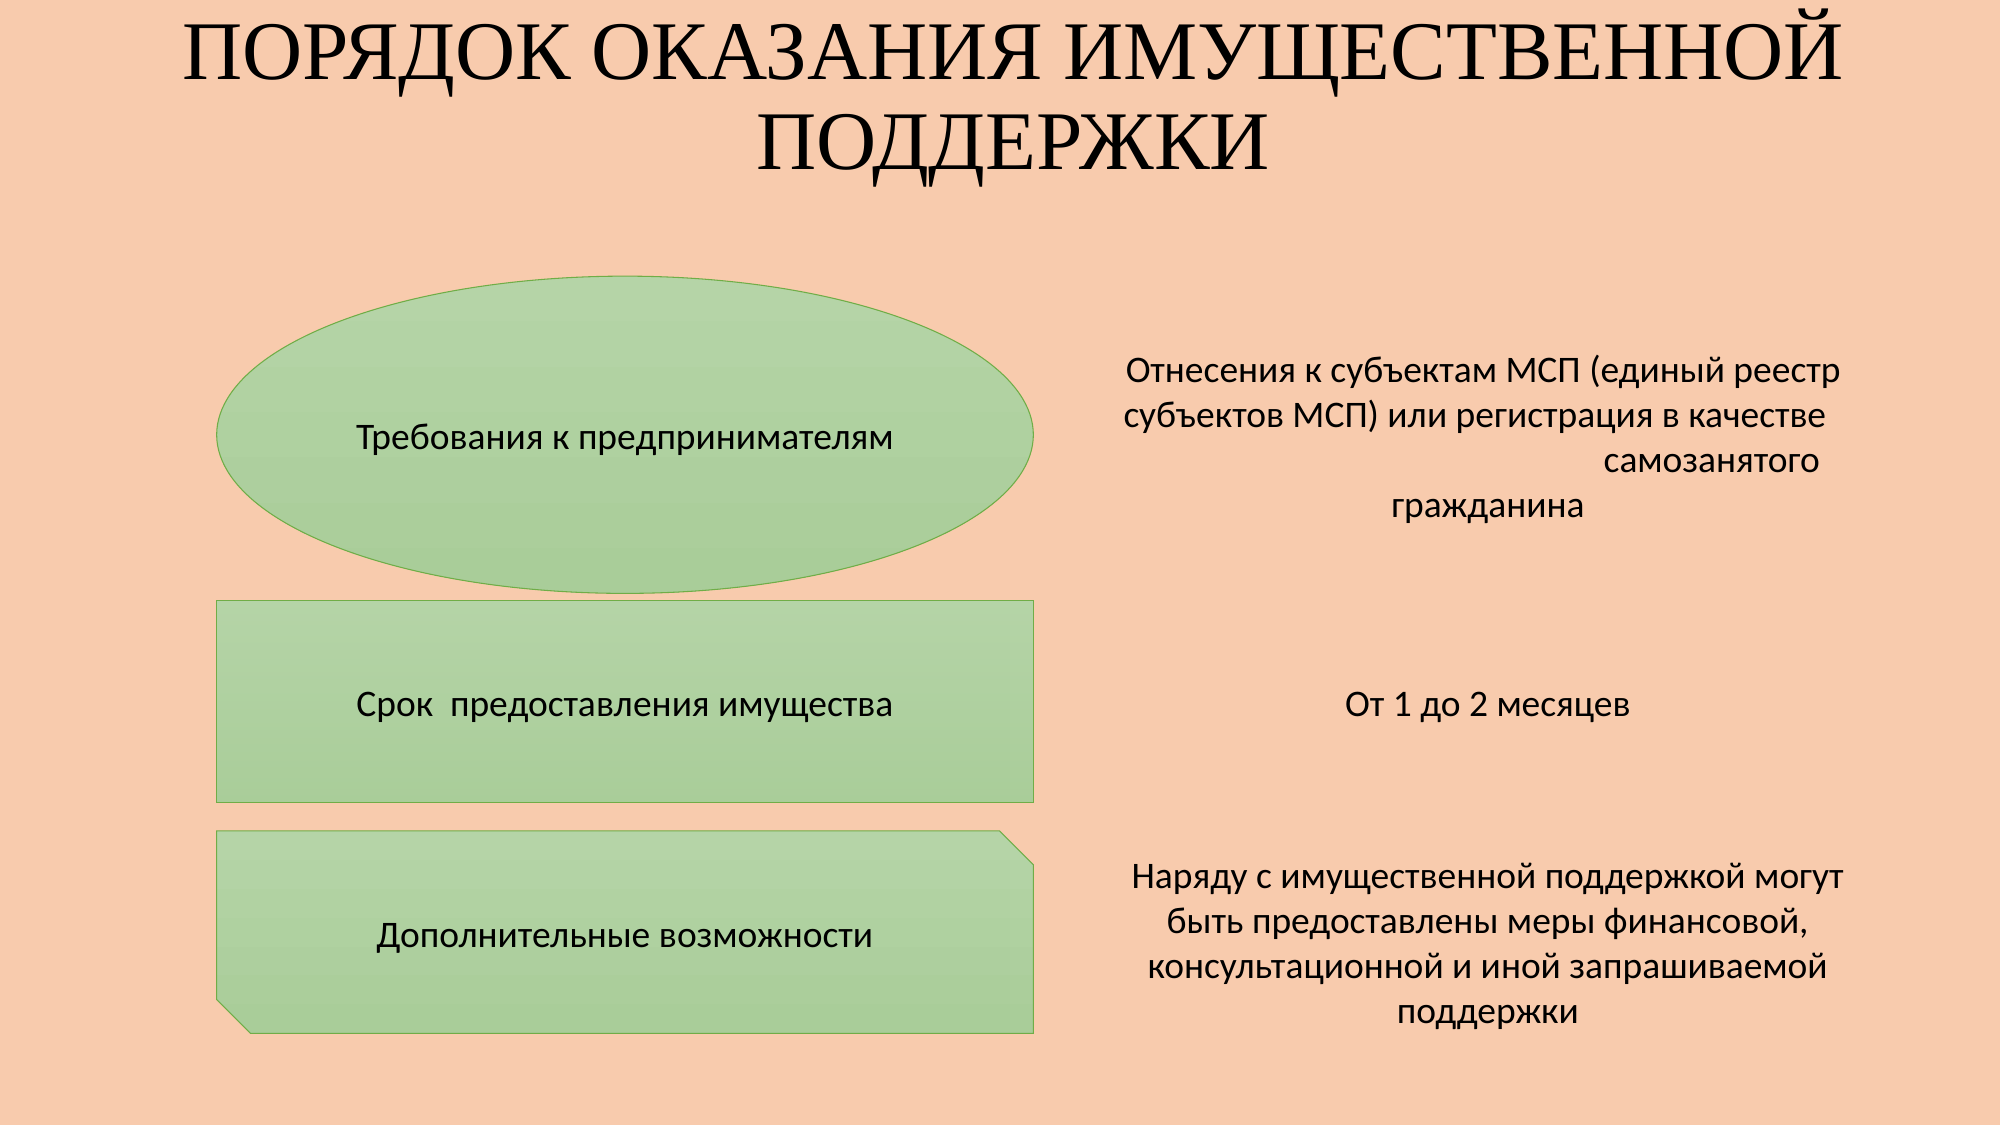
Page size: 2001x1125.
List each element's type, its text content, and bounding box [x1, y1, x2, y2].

text_box Требования к предпринимателям [216, 275, 1034, 594]
text_box Срок предоставления имущества [216, 600, 1034, 803]
text_box Наряду с имущественной поддержкой могут быть предоставлены меры финансовой, консультационной и иной запрашиваемой поддержки [1104, 848, 1872, 1034]
list ПОРЯДОК ОКАЗАНИЯ ИМУЩЕСТВЕННОЙ ПОДДЕРЖКИ [26, 0, 2000, 1125]
text_box От 1 до 2 месяцев [1104, 608, 1872, 795]
text_box Отнесения к субъектам МСП (единый реестр субъектов МСП) или регистрация в качестве самозанятого гражданина [1104, 342, 1872, 528]
text_box Дополнительные возможности [216, 830, 1034, 1034]
